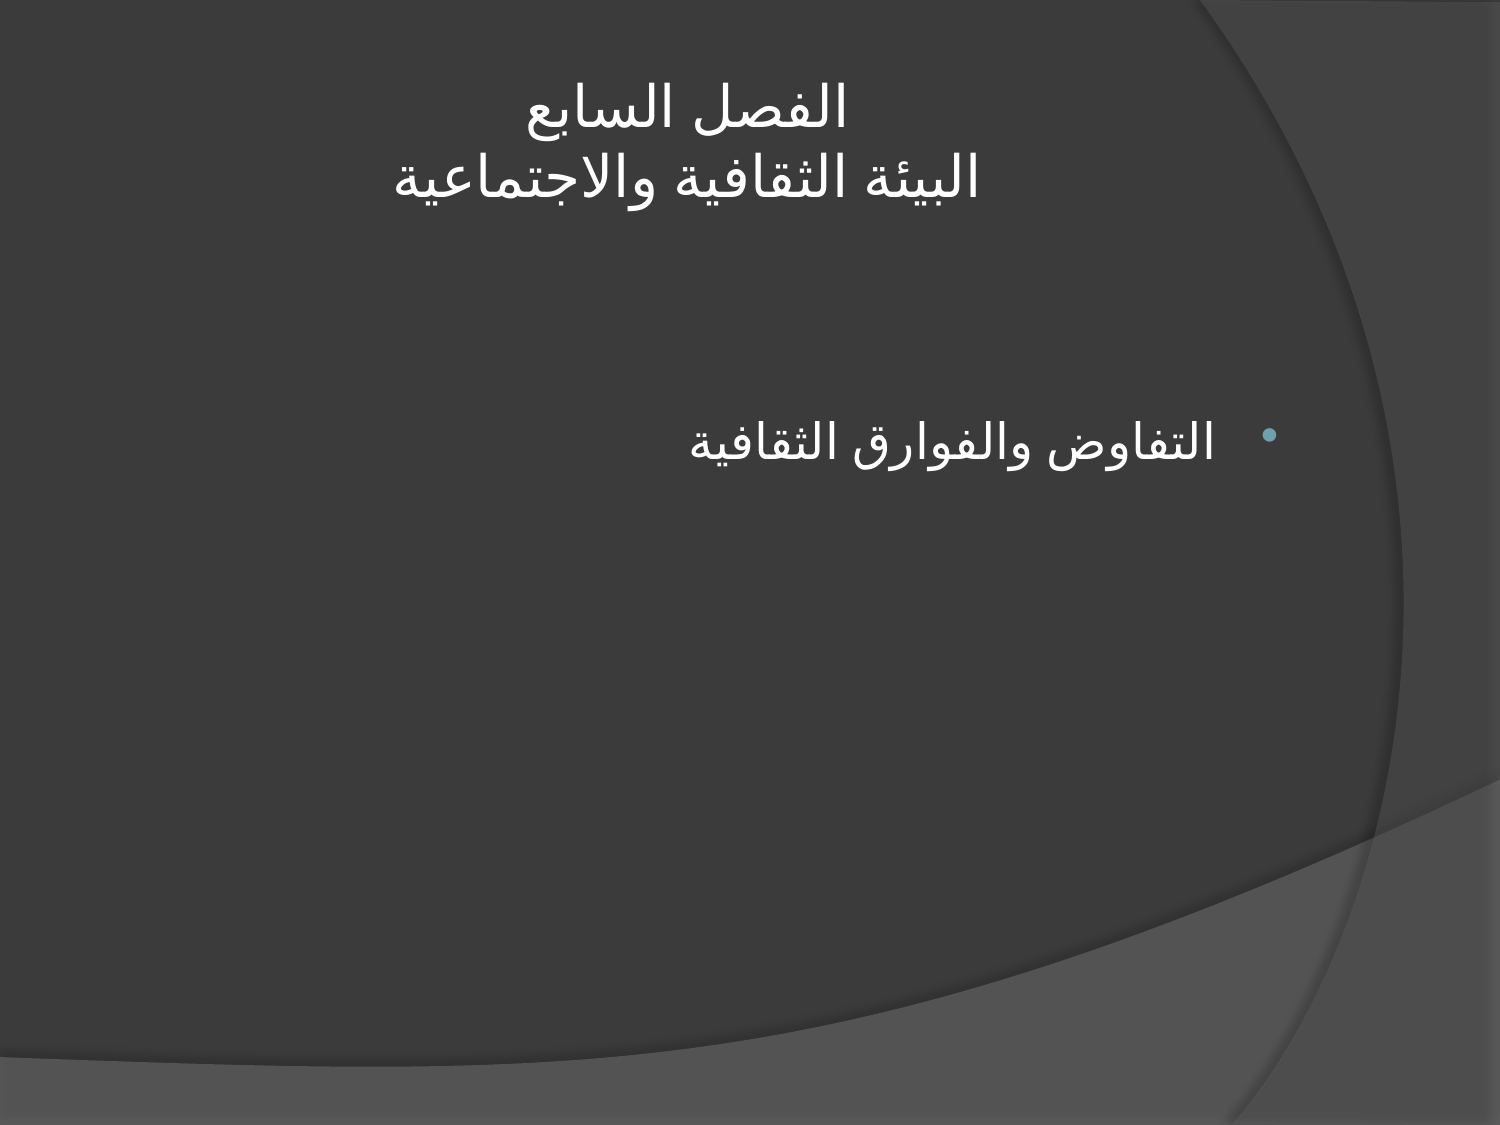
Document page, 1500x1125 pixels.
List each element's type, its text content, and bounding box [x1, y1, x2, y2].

list التفاوض والفوارق الثقافية [75, 262, 1300, 1005]
title الفصل السابع البيئة الثقافية والاجتماعية [75, 45, 1300, 233]
